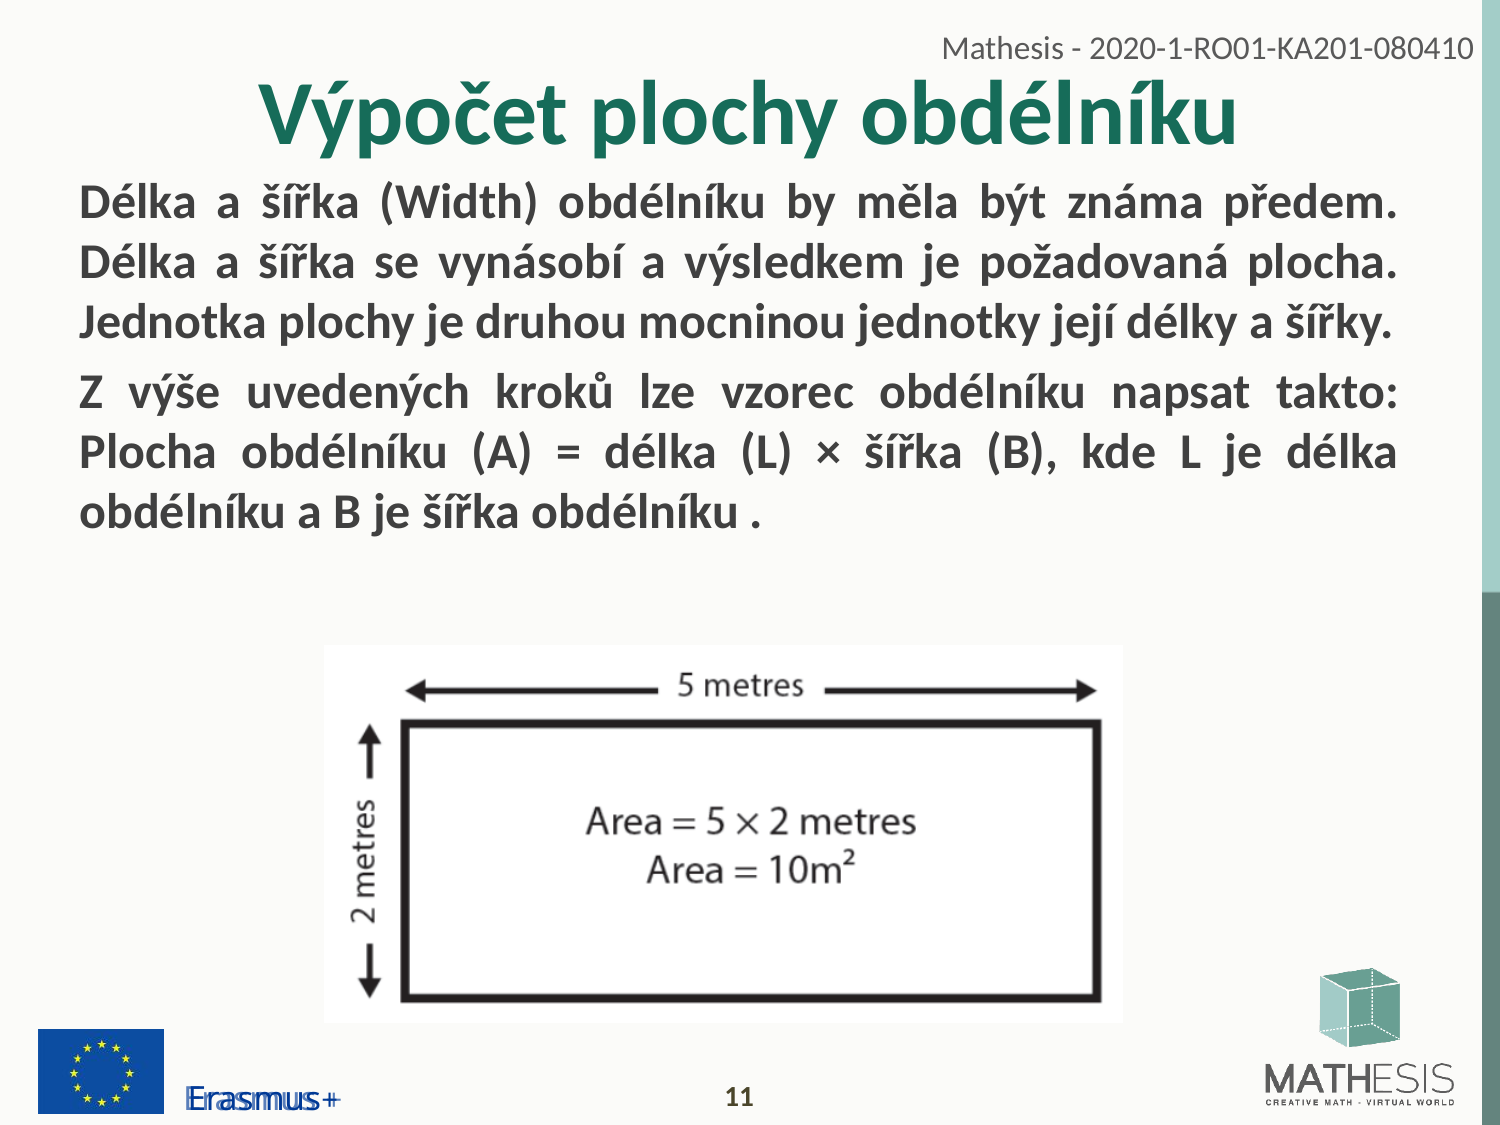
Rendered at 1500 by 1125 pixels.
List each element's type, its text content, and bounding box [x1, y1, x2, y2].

picture [38, 1029, 164, 1114]
list Délka a šířka (Width) obdélníku by měla být známa předem. Délka a šířka se vynásobí a výsledkem je požadovaná plocha. Jednotka plochy je druhou mocninou jednotky její délky a šířky. Z výše uvedených kroků lze vzorec obdélníku napsat takto: Plocha obdélníku (A) = délka (L) × šířka (B), kde L je délka obdélníku a B je šířka obdélníku . [64, 160, 1415, 904]
picture [324, 644, 1124, 1023]
title Výpočet plochy obdélníku [75, 45, 1425, 233]
